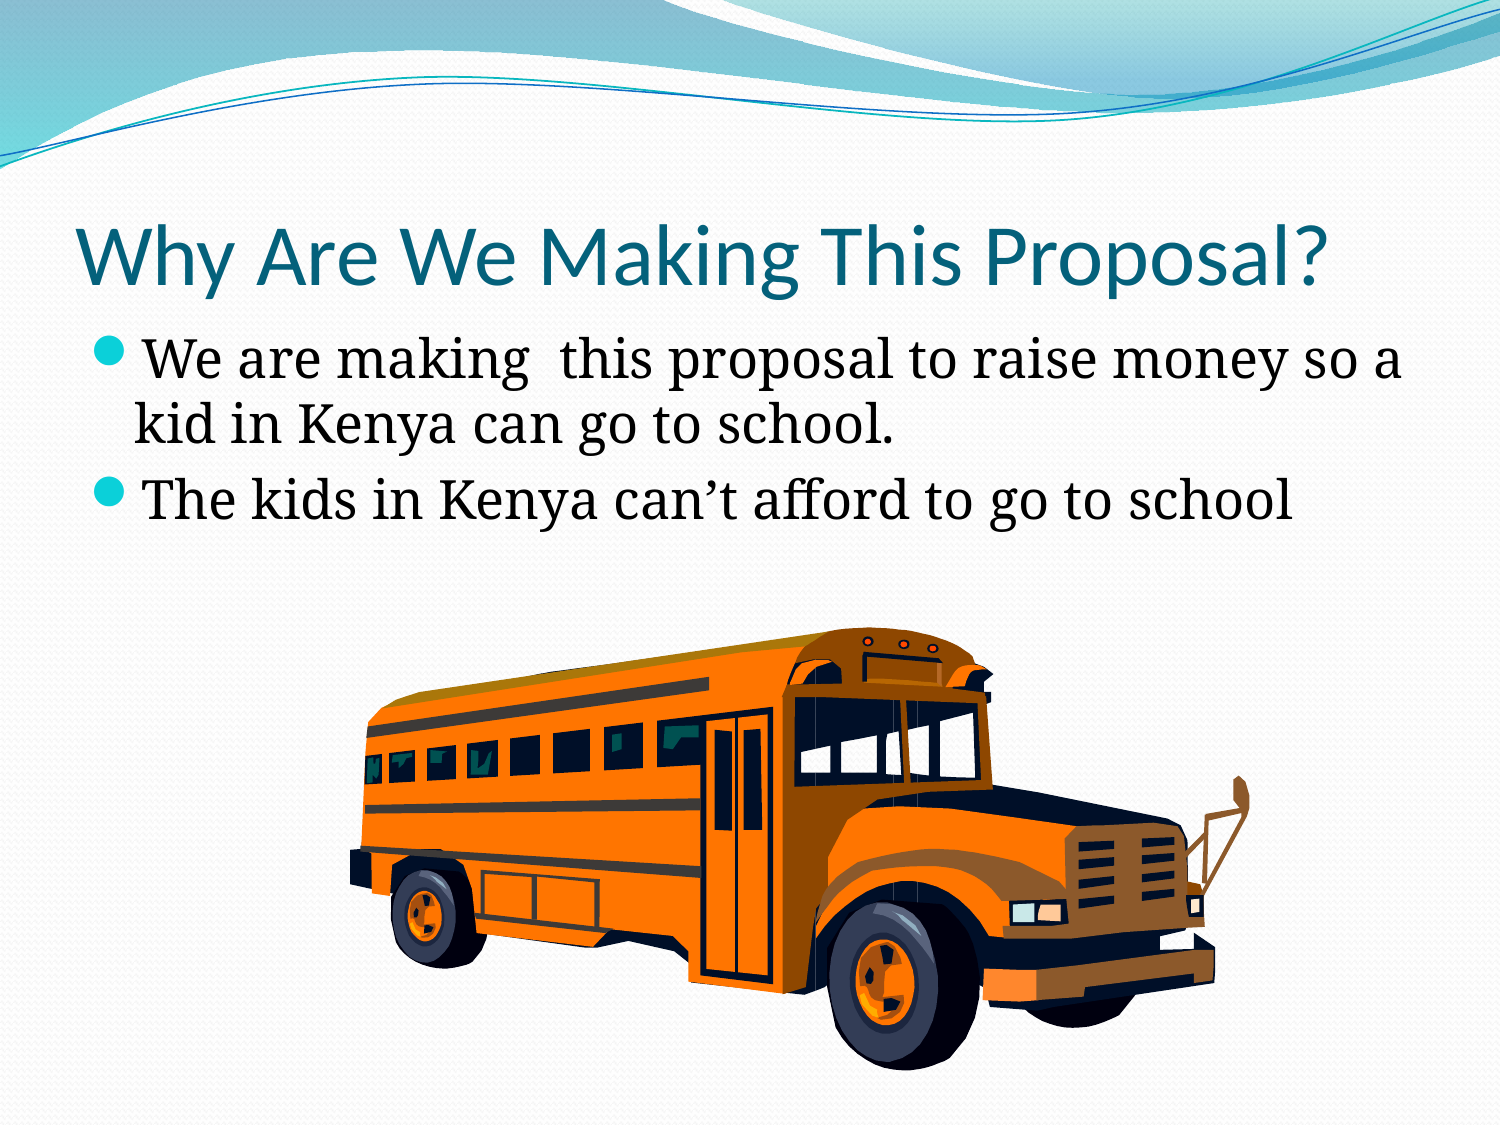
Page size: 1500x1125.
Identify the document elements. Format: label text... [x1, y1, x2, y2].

list We are making this proposal to raise money so a kid in Kenya can go to school. The kids in Kenya can’t afford to go to school [75, 317, 1425, 1038]
picture [349, 626, 1250, 1071]
title Why Are We Making This Proposal? [75, 115, 1425, 303]
